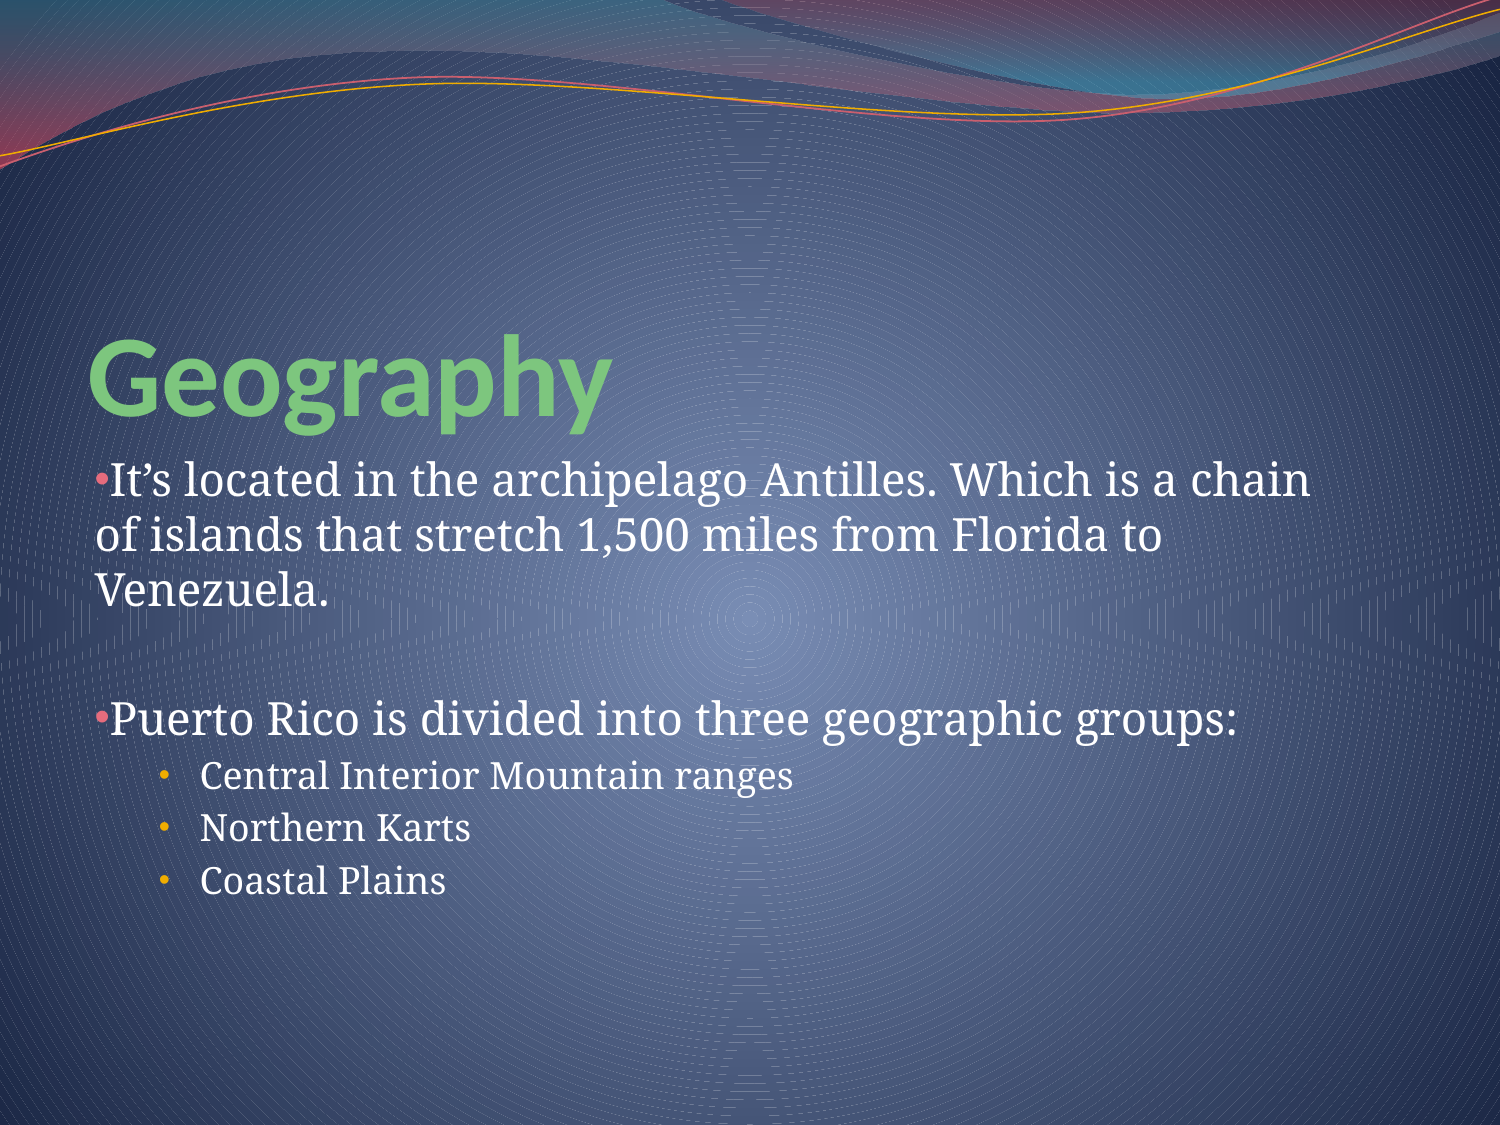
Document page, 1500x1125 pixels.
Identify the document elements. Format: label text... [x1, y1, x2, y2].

title Geography [86, 216, 1362, 440]
list It’s located in the archipelago Antilles. Which is a chain of islands that stretch 1,500 miles from Florida to Venezuela. Puerto Rico is divided into three geographic groups: Central Interior Mountain ranges Northern Karts Coastal Plains [86, 443, 1362, 1063]
